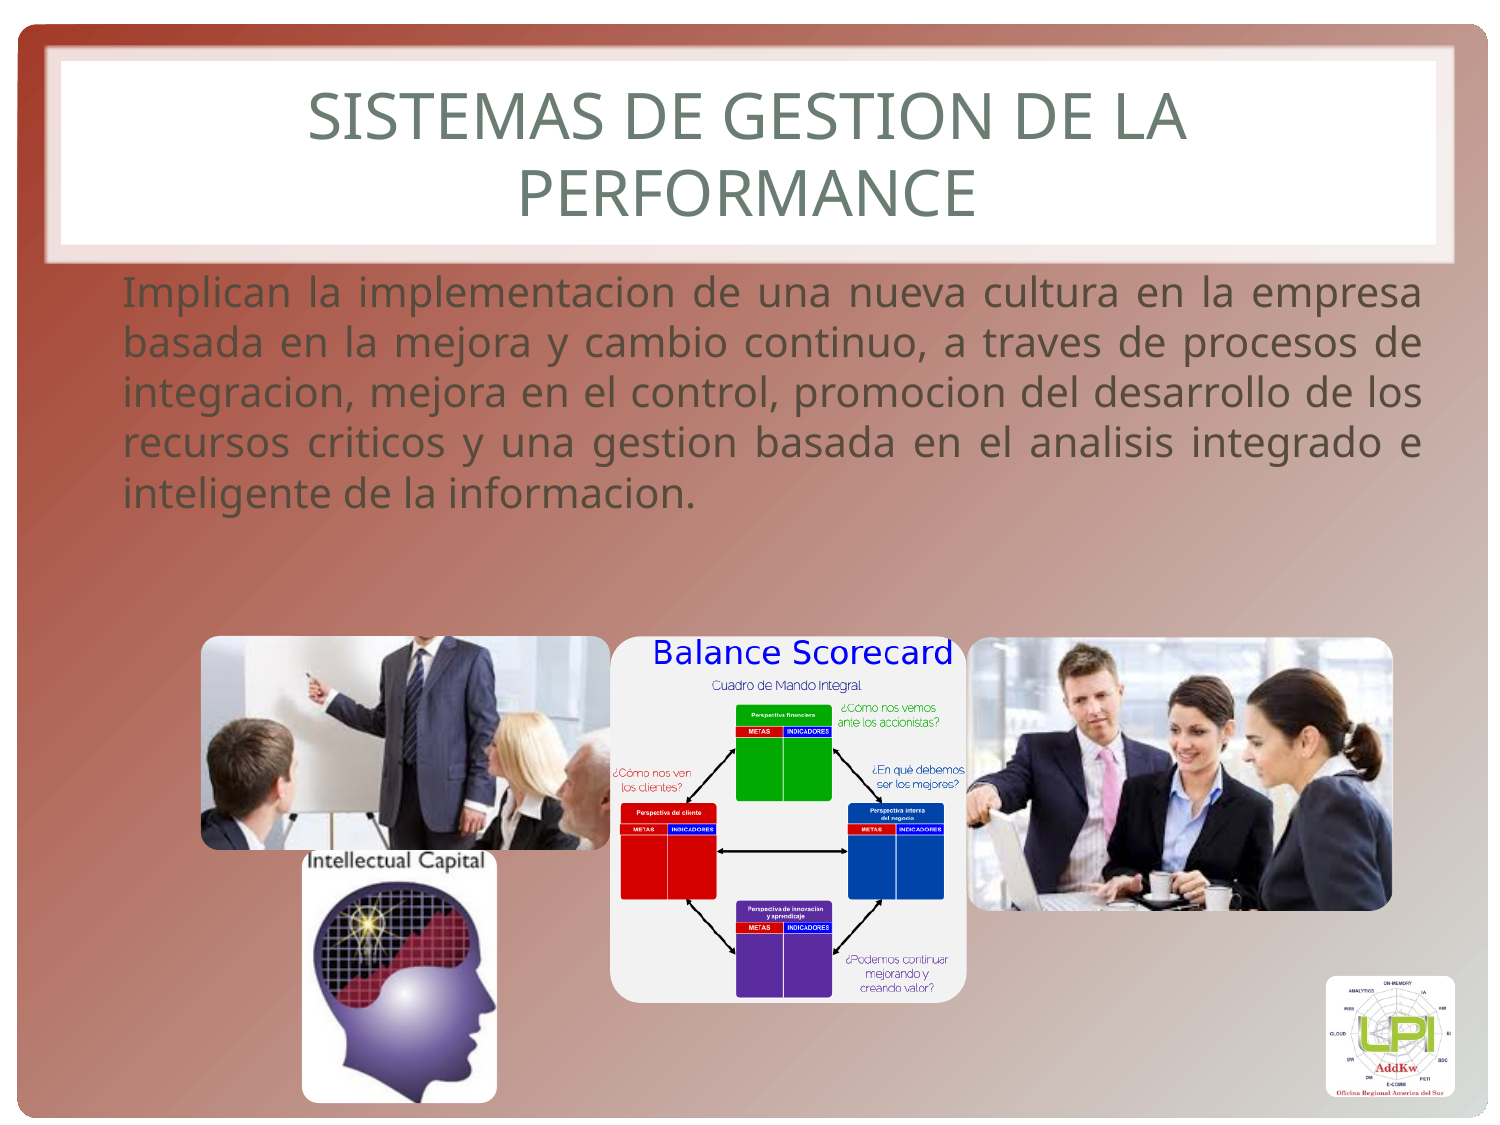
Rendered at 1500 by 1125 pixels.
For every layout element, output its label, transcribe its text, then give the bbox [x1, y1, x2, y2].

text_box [200, 635, 1394, 1104]
list Implican la implementacion de una nueva cultura en la empresa basada en la mejora y cambio continuo, a traves de procesos de integracion, mejora en el control, promocion del desarrollo de los recursos criticos y una gestion basada en el analisis integrado e inteligente de la informacion. [88, 258, 1439, 976]
title Sistemas de gestion de la performance [69, 66, 1425, 238]
picture [1394, 975, 1455, 1097]
